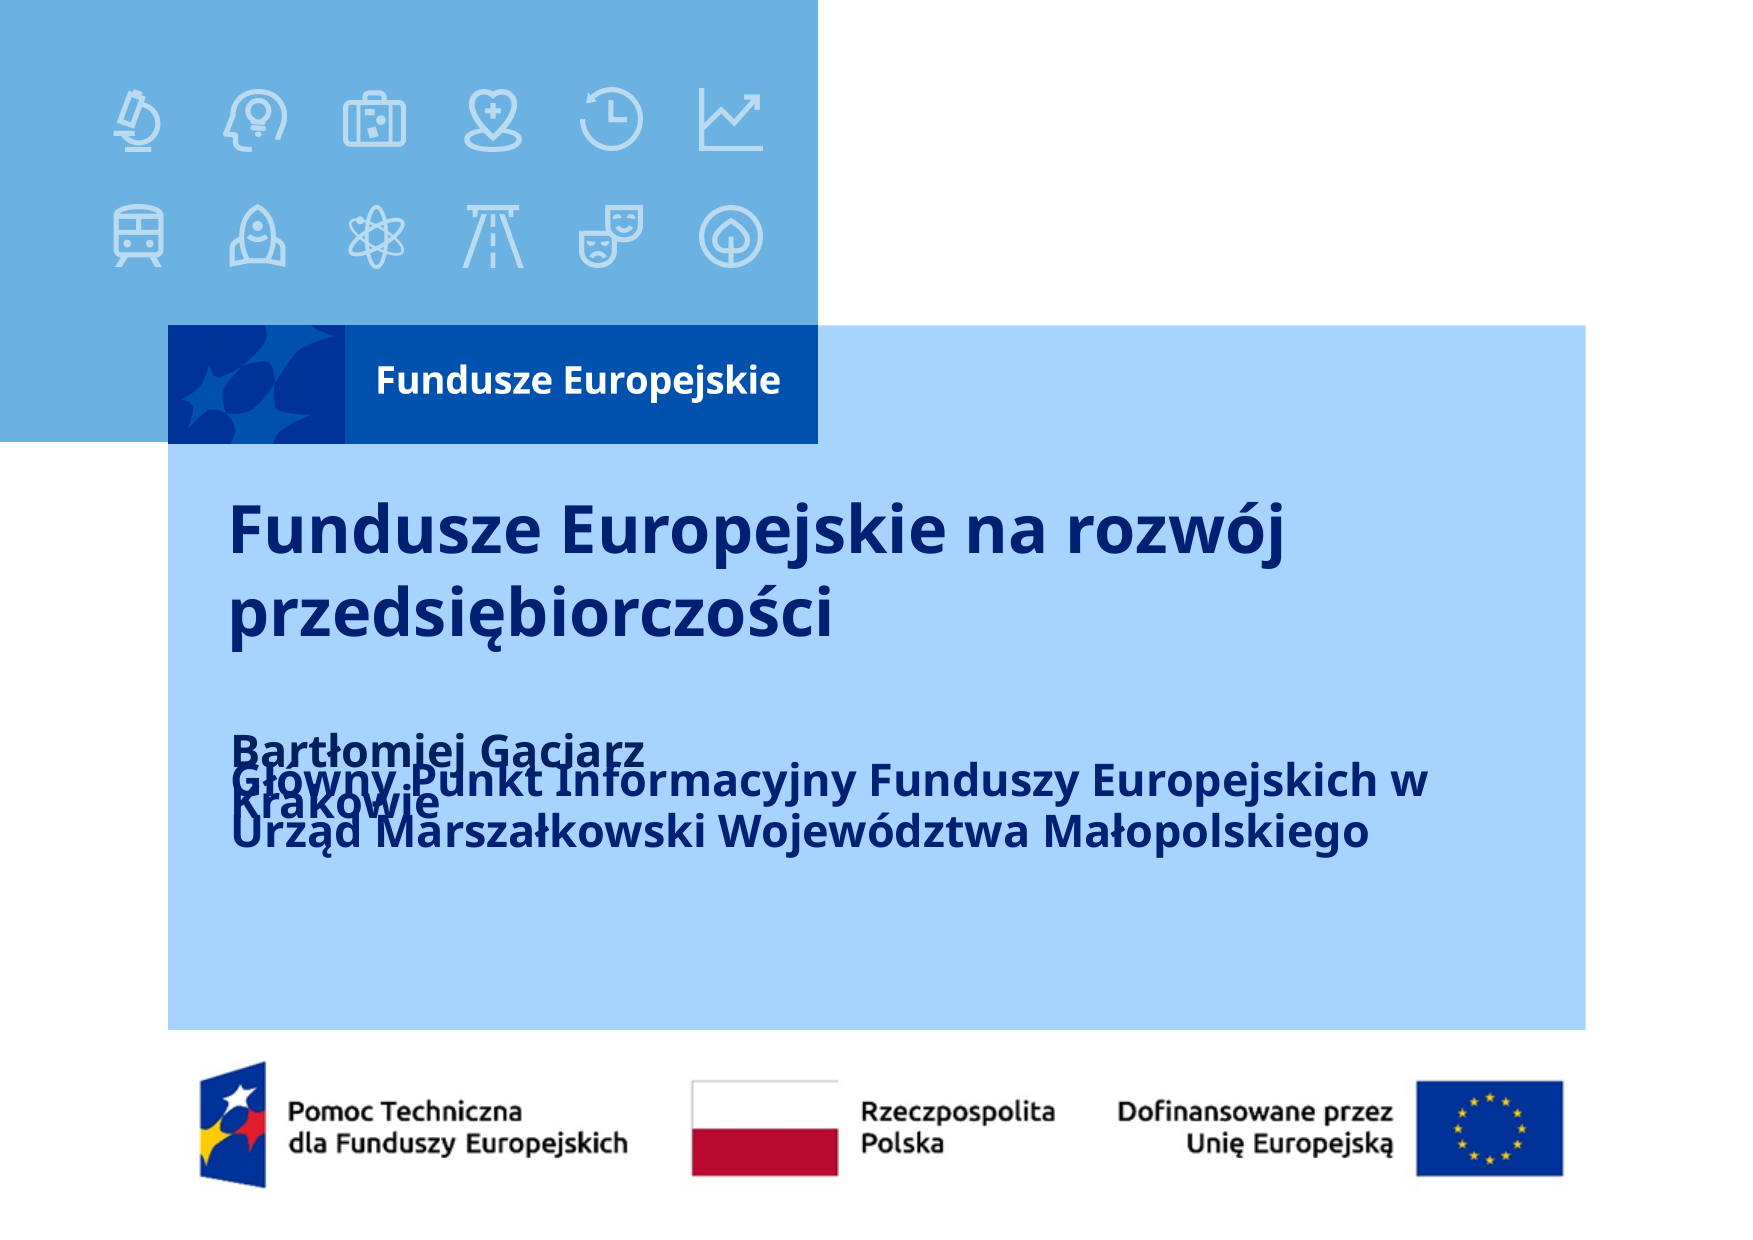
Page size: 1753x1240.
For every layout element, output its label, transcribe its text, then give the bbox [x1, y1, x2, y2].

list Bartłomiej Gąciarz Główny Punkt Informacyjny Funduszy Europejskich w Krakowie Urząd Marszałkowski Województwa Małopolskiego [230, 754, 1531, 933]
title Fundusze Europejskie na rozwój przedsiębiorczości [226, 482, 1547, 756]
picture [168, 325, 818, 444]
picture [167, 1030, 1597, 1220]
